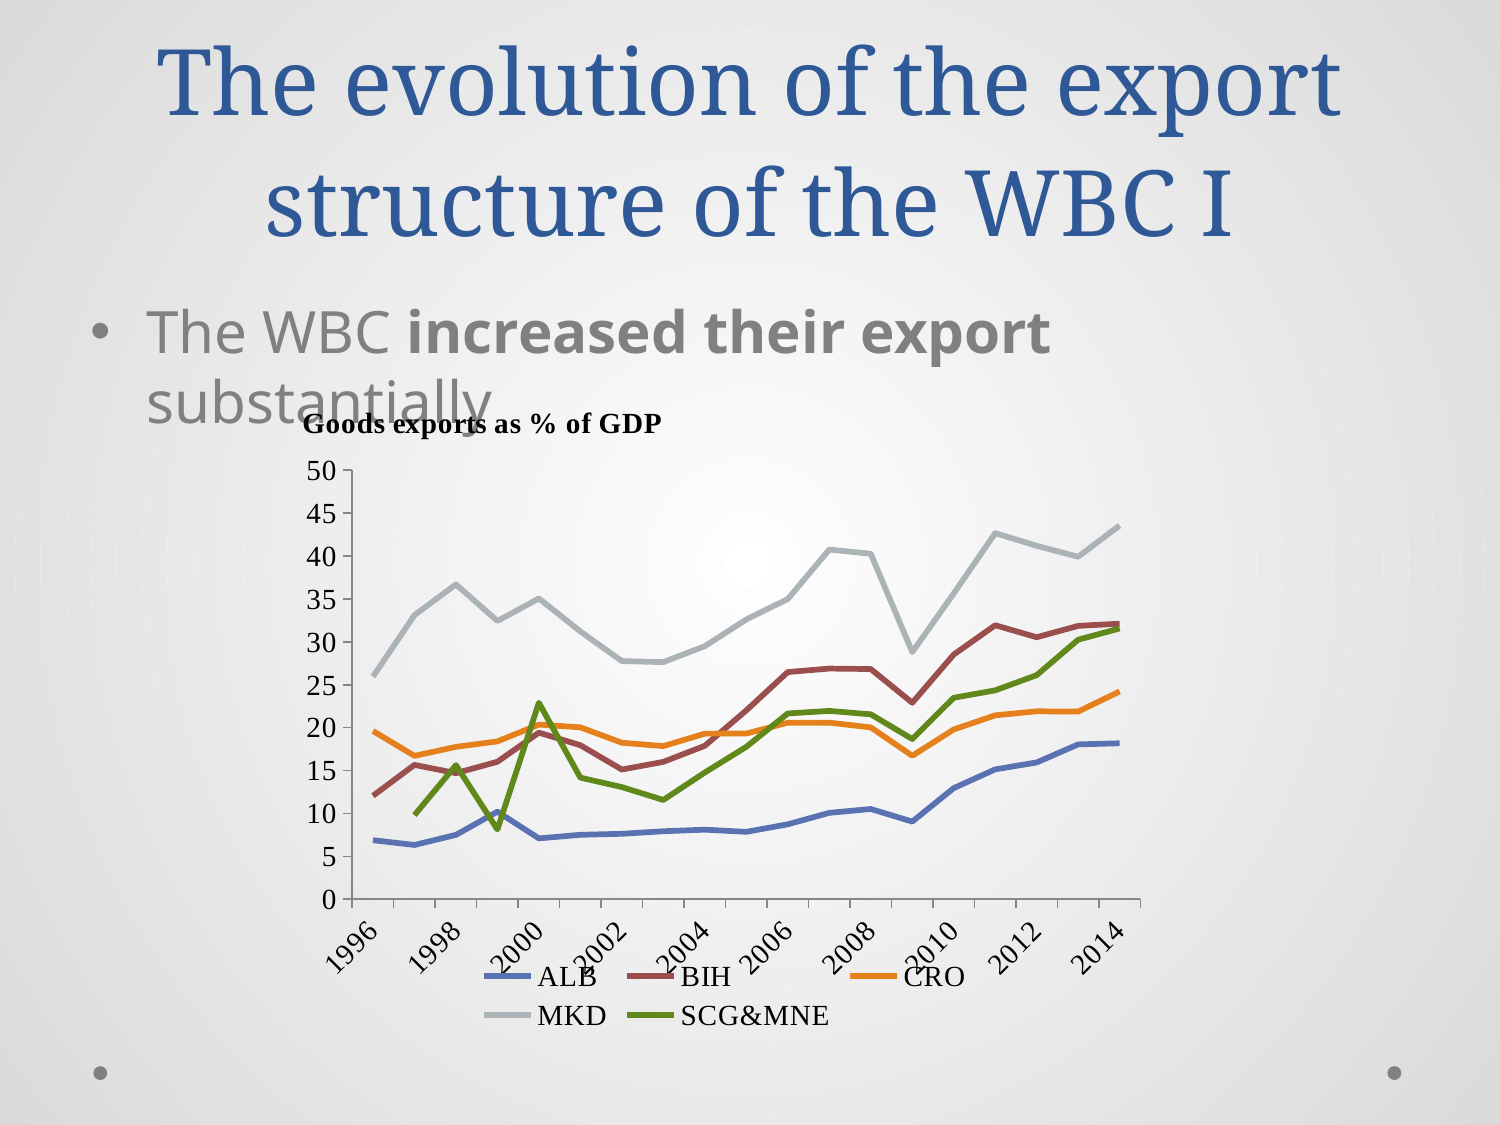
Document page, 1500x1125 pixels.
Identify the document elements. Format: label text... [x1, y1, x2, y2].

chart [287, 399, 1163, 1038]
title The evolution of the export structure of the WBC I [75, 0, 1425, 263]
list The WBC increased their export substantially [75, 287, 1425, 1005]
